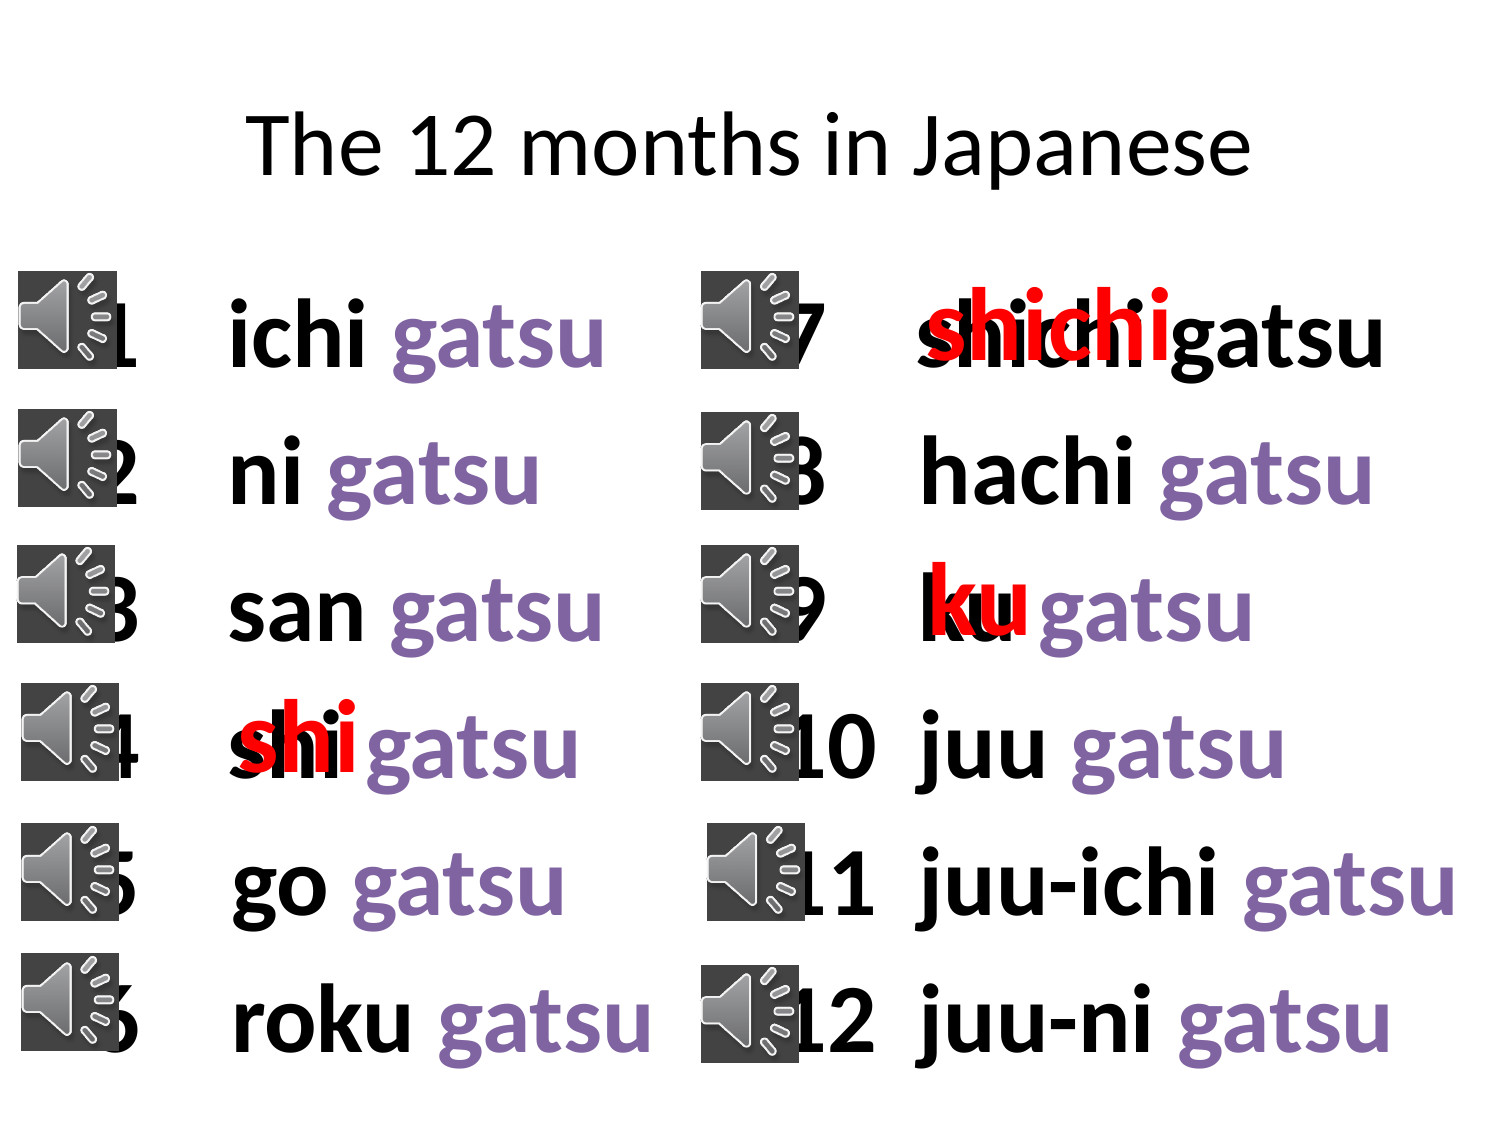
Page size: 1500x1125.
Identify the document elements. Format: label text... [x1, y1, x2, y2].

picture [17, 407, 118, 509]
text_box shichi [910, 249, 1189, 389]
list 1 ichi gatsu 2 ni gatsu 3 san gatsu 4 shi gatsu go gatsu roku gatsu [75, 262, 738, 1083]
text_box shi [222, 661, 376, 801]
picture [15, 543, 117, 645]
picture [20, 952, 121, 1053]
picture [699, 681, 801, 782]
picture [699, 269, 801, 371]
text_box ku [912, 523, 1048, 664]
picture [20, 822, 121, 923]
picture [699, 543, 801, 645]
picture [20, 681, 121, 782]
picture [699, 963, 801, 1065]
list 7 shichi gatsu hachi gatsu ku gatsu juu gatsu juu-ichi gatsu juu-ni gatsu [762, 262, 1500, 1083]
picture [699, 410, 801, 512]
picture [17, 269, 118, 371]
title The 12 months in Japanese [75, 45, 1425, 233]
picture [705, 822, 807, 923]
